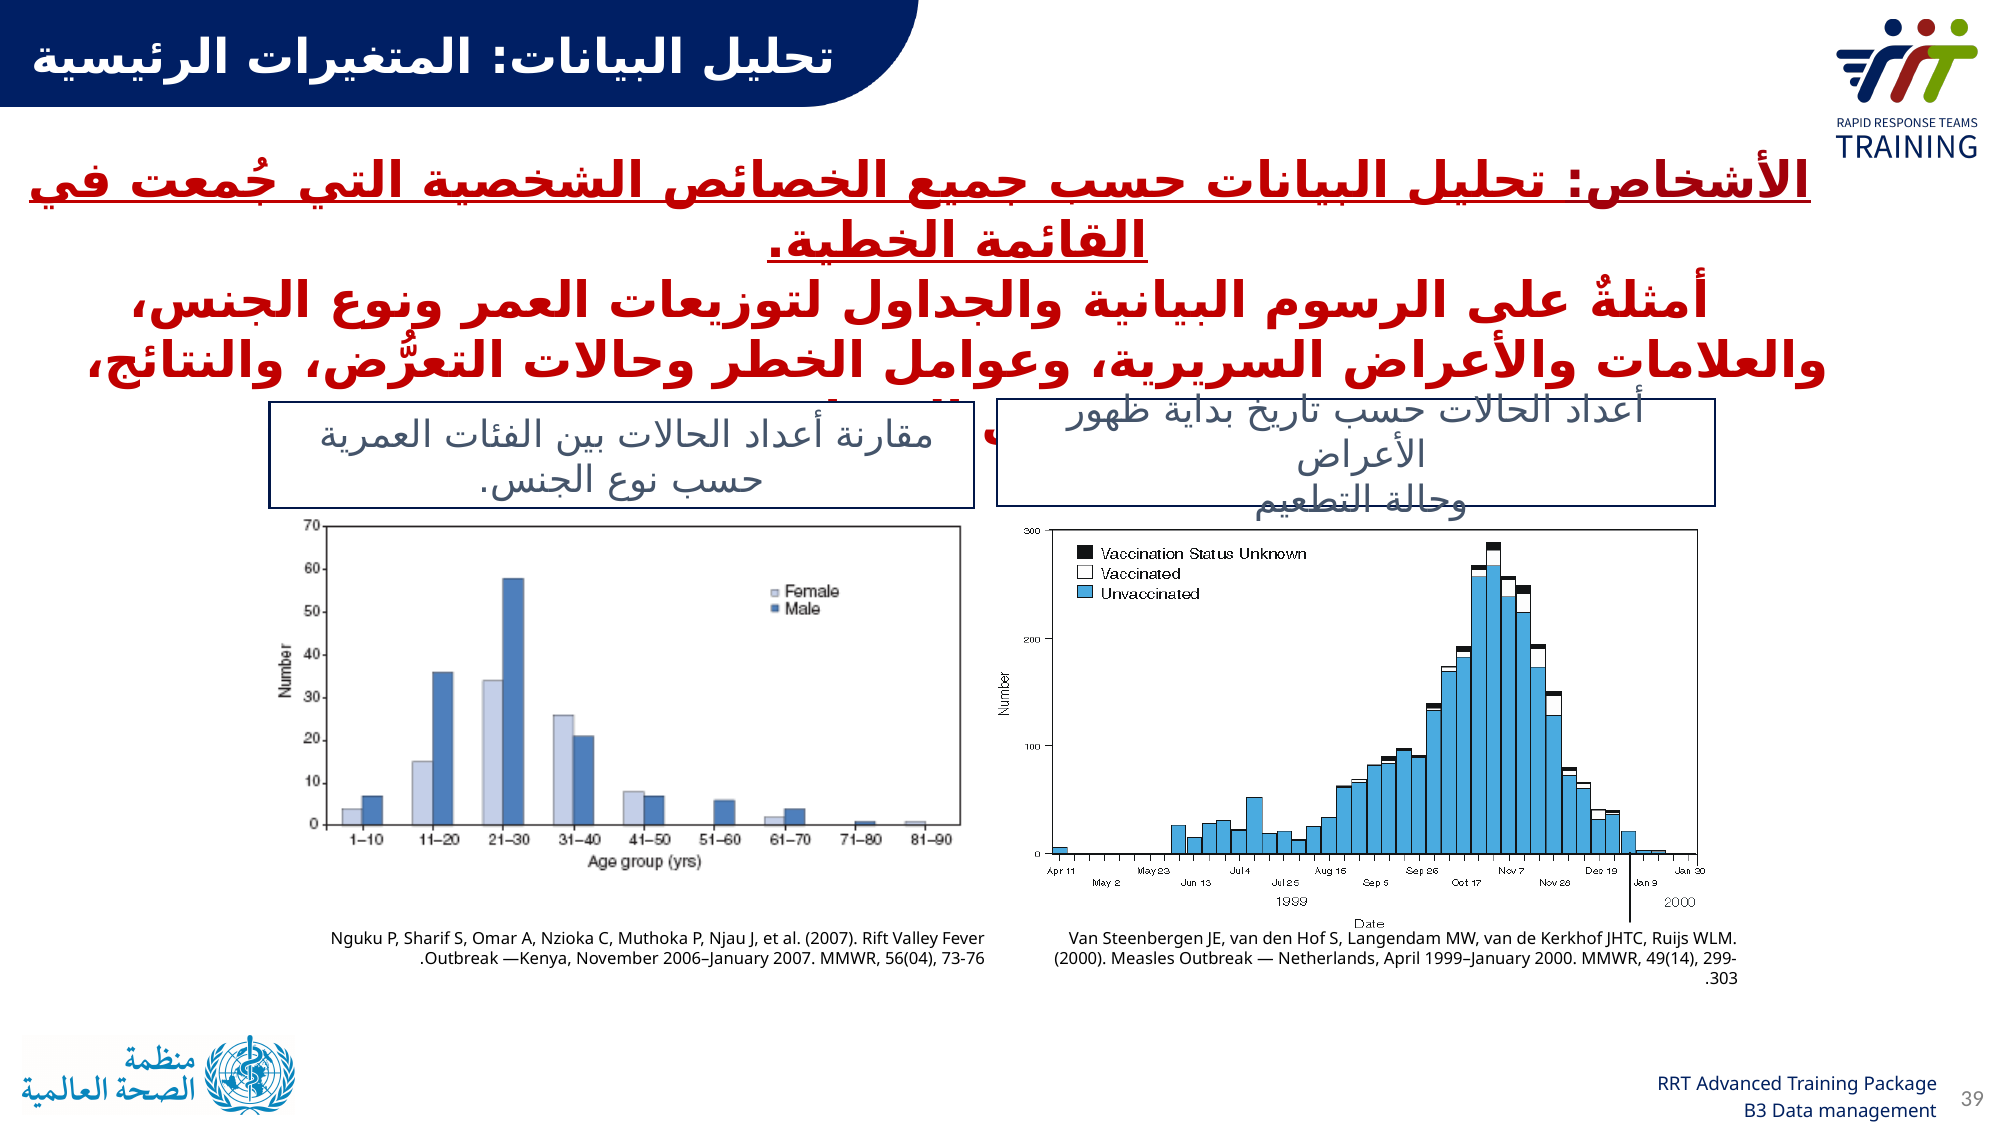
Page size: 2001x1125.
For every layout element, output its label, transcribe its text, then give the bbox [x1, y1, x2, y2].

picture [22, 1035, 295, 1115]
text_box تحليل البيانات: المتغيرات الرئيسية [21, 13, 844, 103]
picture [252, 1050, 258, 1059]
text_box Van Steenbergen JE, van den Hof S, Langendam MW, van de Kerkhof JHTC, Ruijs WLM. (2000). Measles Outbreak — Netherlands, April 1999–January 2000. MMWR, 49(14), 299-303. [1017, 920, 1746, 995]
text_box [997, 399, 1715, 506]
picture [997, 506, 1707, 928]
picture [0, 0, 919, 107]
picture [1835, 19, 1978, 167]
picture [269, 509, 974, 884]
text_box Nguku P, Sharif S, Omar A, Nzioka C, Muthoka P, Njau J, et al. (2007). Rift Valley Fever Outbreak —Kenya, November 2006–January 2007. MMWR, 56(04), 73-76. [293, 920, 994, 976]
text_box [269, 401, 974, 509]
text_box الأشخاص: تحليل البيانات حسب جميع الخصائص الشخصية التي جُمعت في القائمة الخطية. أمثلةٌ على الرسوم البيانية والجداول لتوزيعات العمر ونوع الجنس، والعلامات والأعراض السريرية، وعوامل الخطر وحالات التعرُّض، والنتائج، وتشمل الوفيات. [0, 139, 1915, 455]
